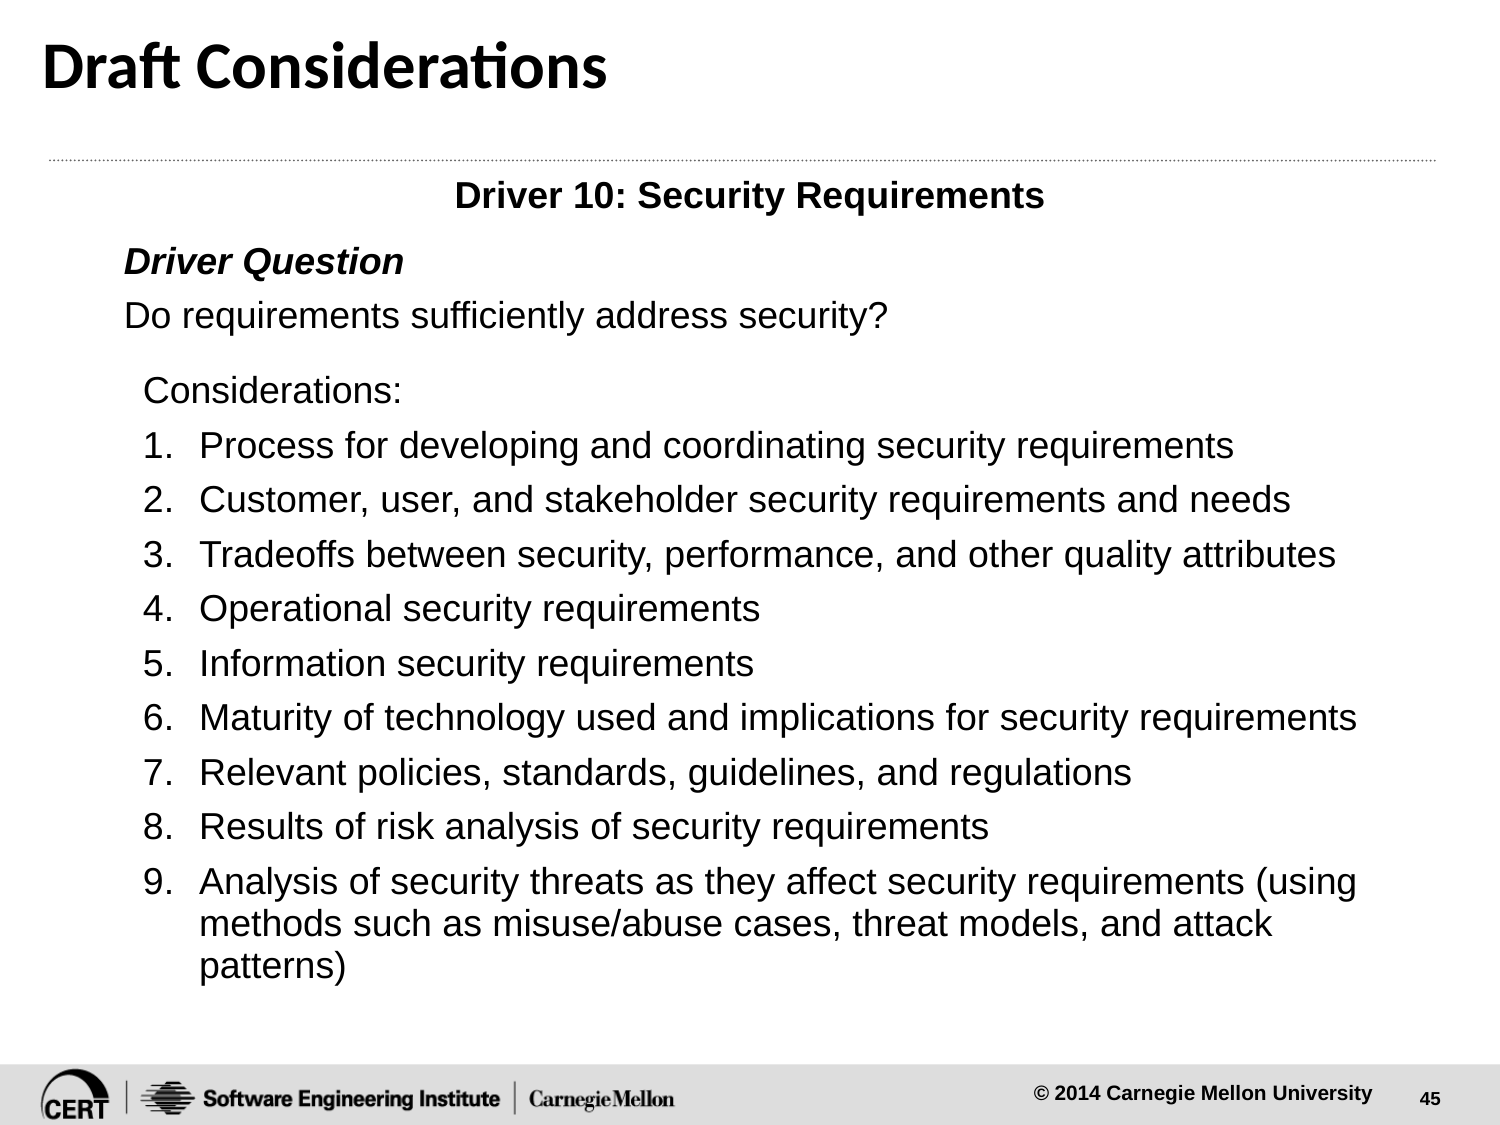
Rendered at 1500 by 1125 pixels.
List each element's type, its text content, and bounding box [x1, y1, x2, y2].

table_header Driver 10: Security Requirements [113, 175, 1388, 240]
title Draft Considerations [42, 37, 1434, 155]
picture [24, 1065, 688, 1125]
table_cell Driver Question Do requirements sufficiently address security? [113, 240, 1388, 370]
table_cell Considerations: Process for developing and coordinating security requirements Customer, user, and stakeholder security requirements and needs Tradeoffs between security, performance, and other quality attributes Operational security requirements Information security requirements Maturity of technology used and implications for security requirements Relevant policies, standards, guidelines, and regulations Results of risk analysis of security requirements Analysis of security threats as they affect security requirements (using methods such as misuse/abuse cases, threat models, and attack patterns) [113, 370, 1388, 1050]
